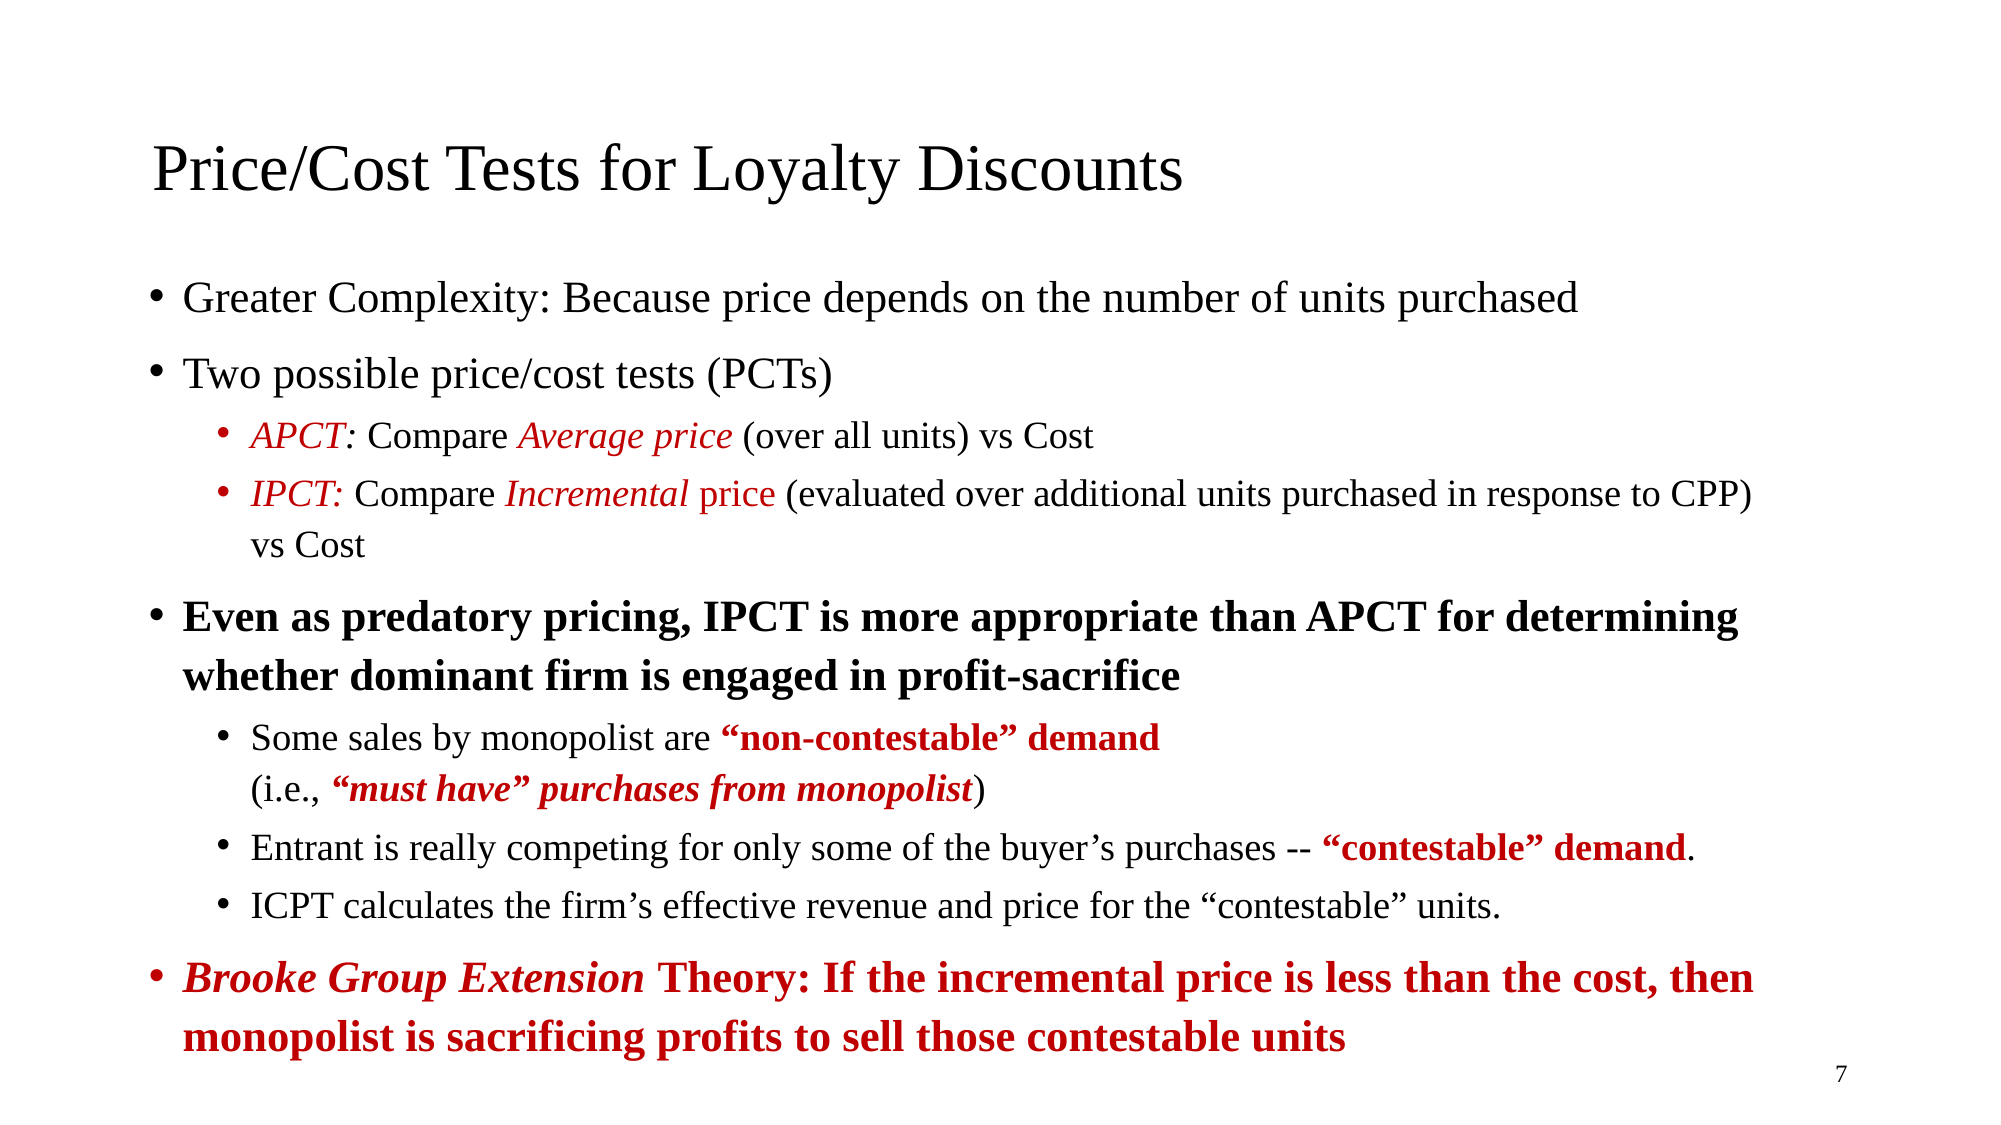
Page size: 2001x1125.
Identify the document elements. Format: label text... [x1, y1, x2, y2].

title Price/Cost Tests for Loyalty Discounts [137, 59, 1863, 278]
slide_number 7 [1412, 1042, 1863, 1103]
list Greater Complexity: Because price depends on the number of units purchased Two possible price/cost tests (PCTs) APCT: Compare Average price (over all units) vs Cost IPCT: Compare Incremental price (evaluated over additional units purchased in response to CPP) vs Cost Even as predatory pricing, IPCT is more appropriate than APCT for determining whether dominant firm is engaged in profit-sacrifice Some sales by monopolist are “non-contestable” demand (i.e., “must have” purchases from monopolist) Entrant is really competing for only some of the buyer’s purchases -- “contestable” demand. ICPT calculates the firm’s effective revenue and price for the “contestable” units. Brooke Group Extension Theory: If the incremental price is less than the cost, then monopolist is sacrificing profits to sell those contestable units [133, 255, 1775, 1088]
